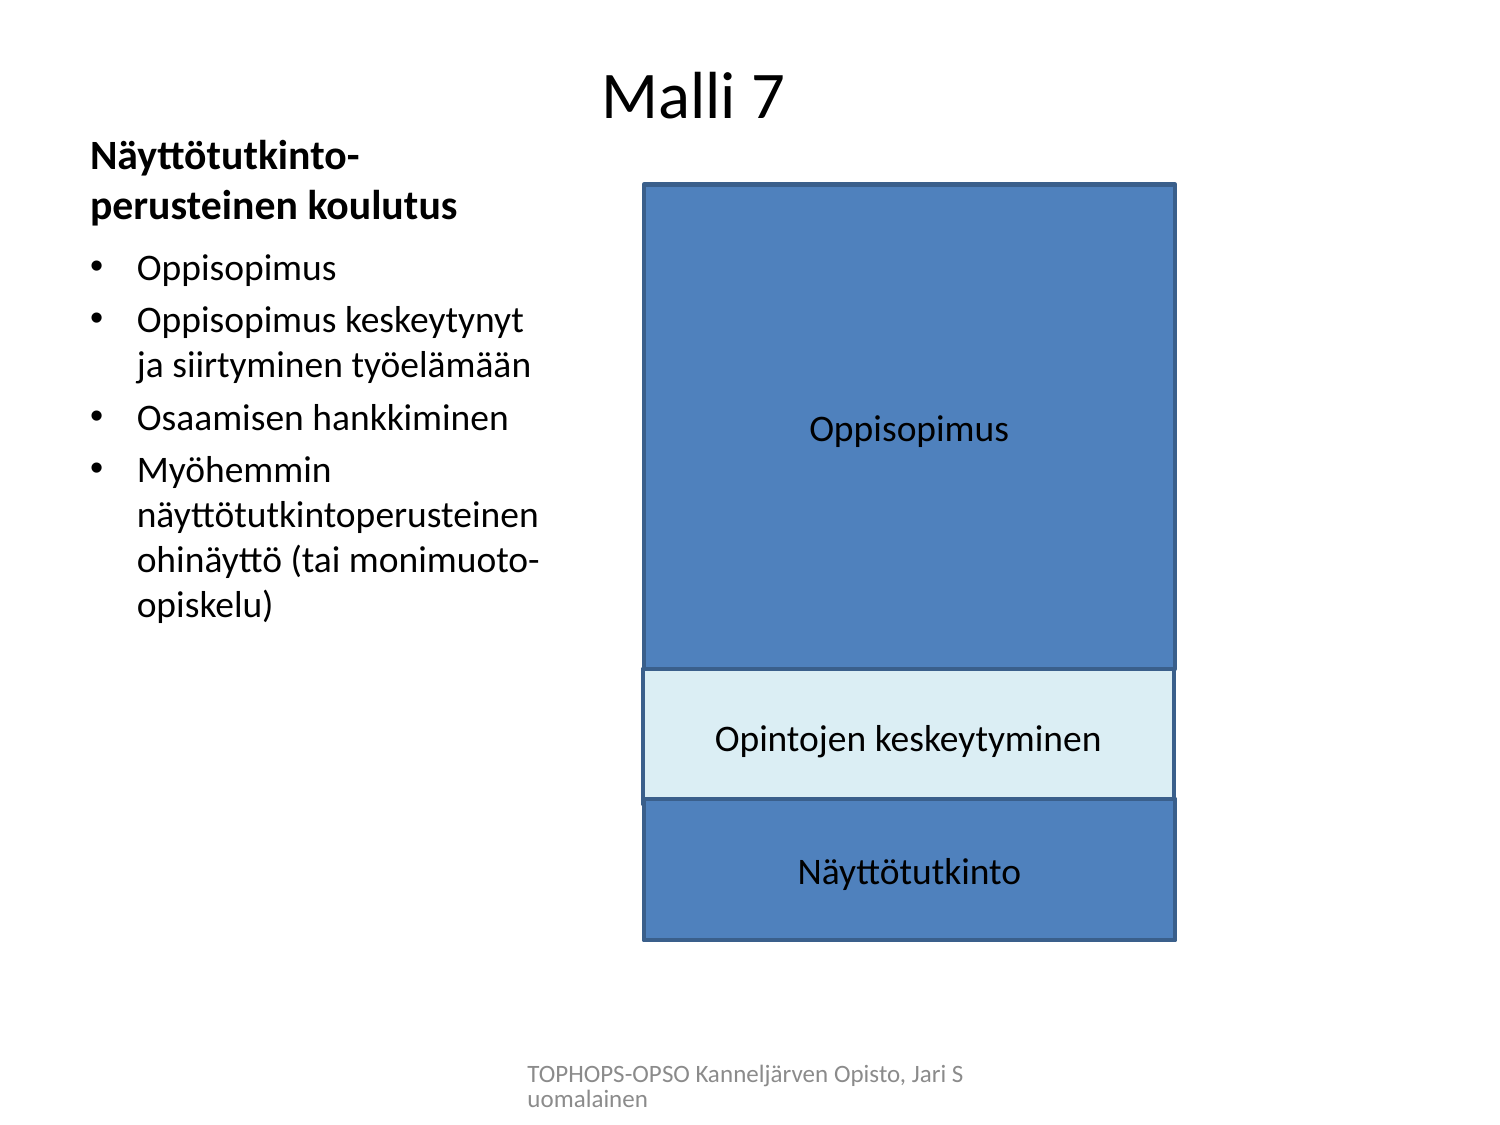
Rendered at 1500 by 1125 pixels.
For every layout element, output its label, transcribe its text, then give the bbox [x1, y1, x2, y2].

list Oppisopimus Oppisopimus keskeytynyt ja siirtyminen työelämään Osaamisen hankkiminen Myöhemmin näyttötutkintoperusteinen ohinäyttö (tai monimuoto-opiskelu) [75, 235, 569, 1005]
text_box Oppisopimus [642, 182, 1177, 671]
footer TOPHOPS-OPSO Kanneljärven Opisto, Jari Suomalainen [512, 1042, 988, 1103]
text_box Opintojen keskeytyminen [641, 667, 1176, 806]
title Näyttötutkinto-perusteinen koulutus [75, 44, 569, 235]
list Malli 7 [586, 44, 1425, 1005]
text_box Näyttötutkinto [642, 797, 1177, 942]
